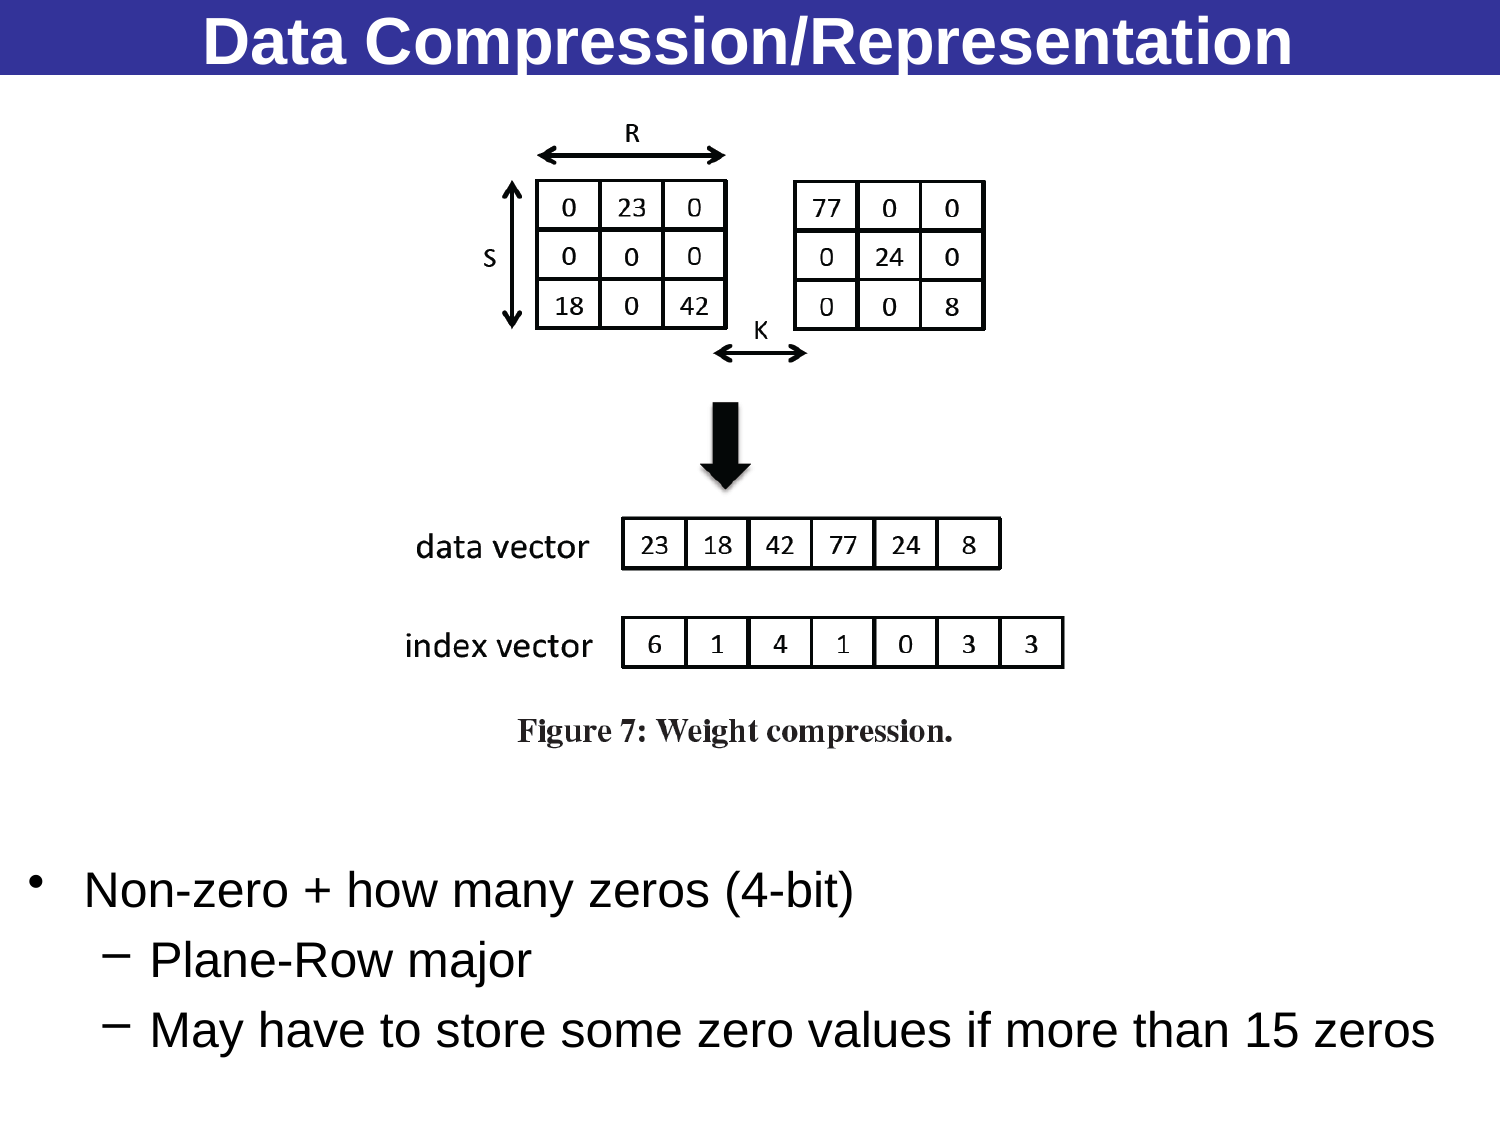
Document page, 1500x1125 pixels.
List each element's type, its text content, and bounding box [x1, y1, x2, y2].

list Non-zero + how many zeros (4-bit) Plane-Row major May have to store some zero values if more than 15 zeros [12, 849, 1488, 1088]
picture [324, 99, 1163, 806]
title Data Compression/Representation [0, 0, 1500, 75]
